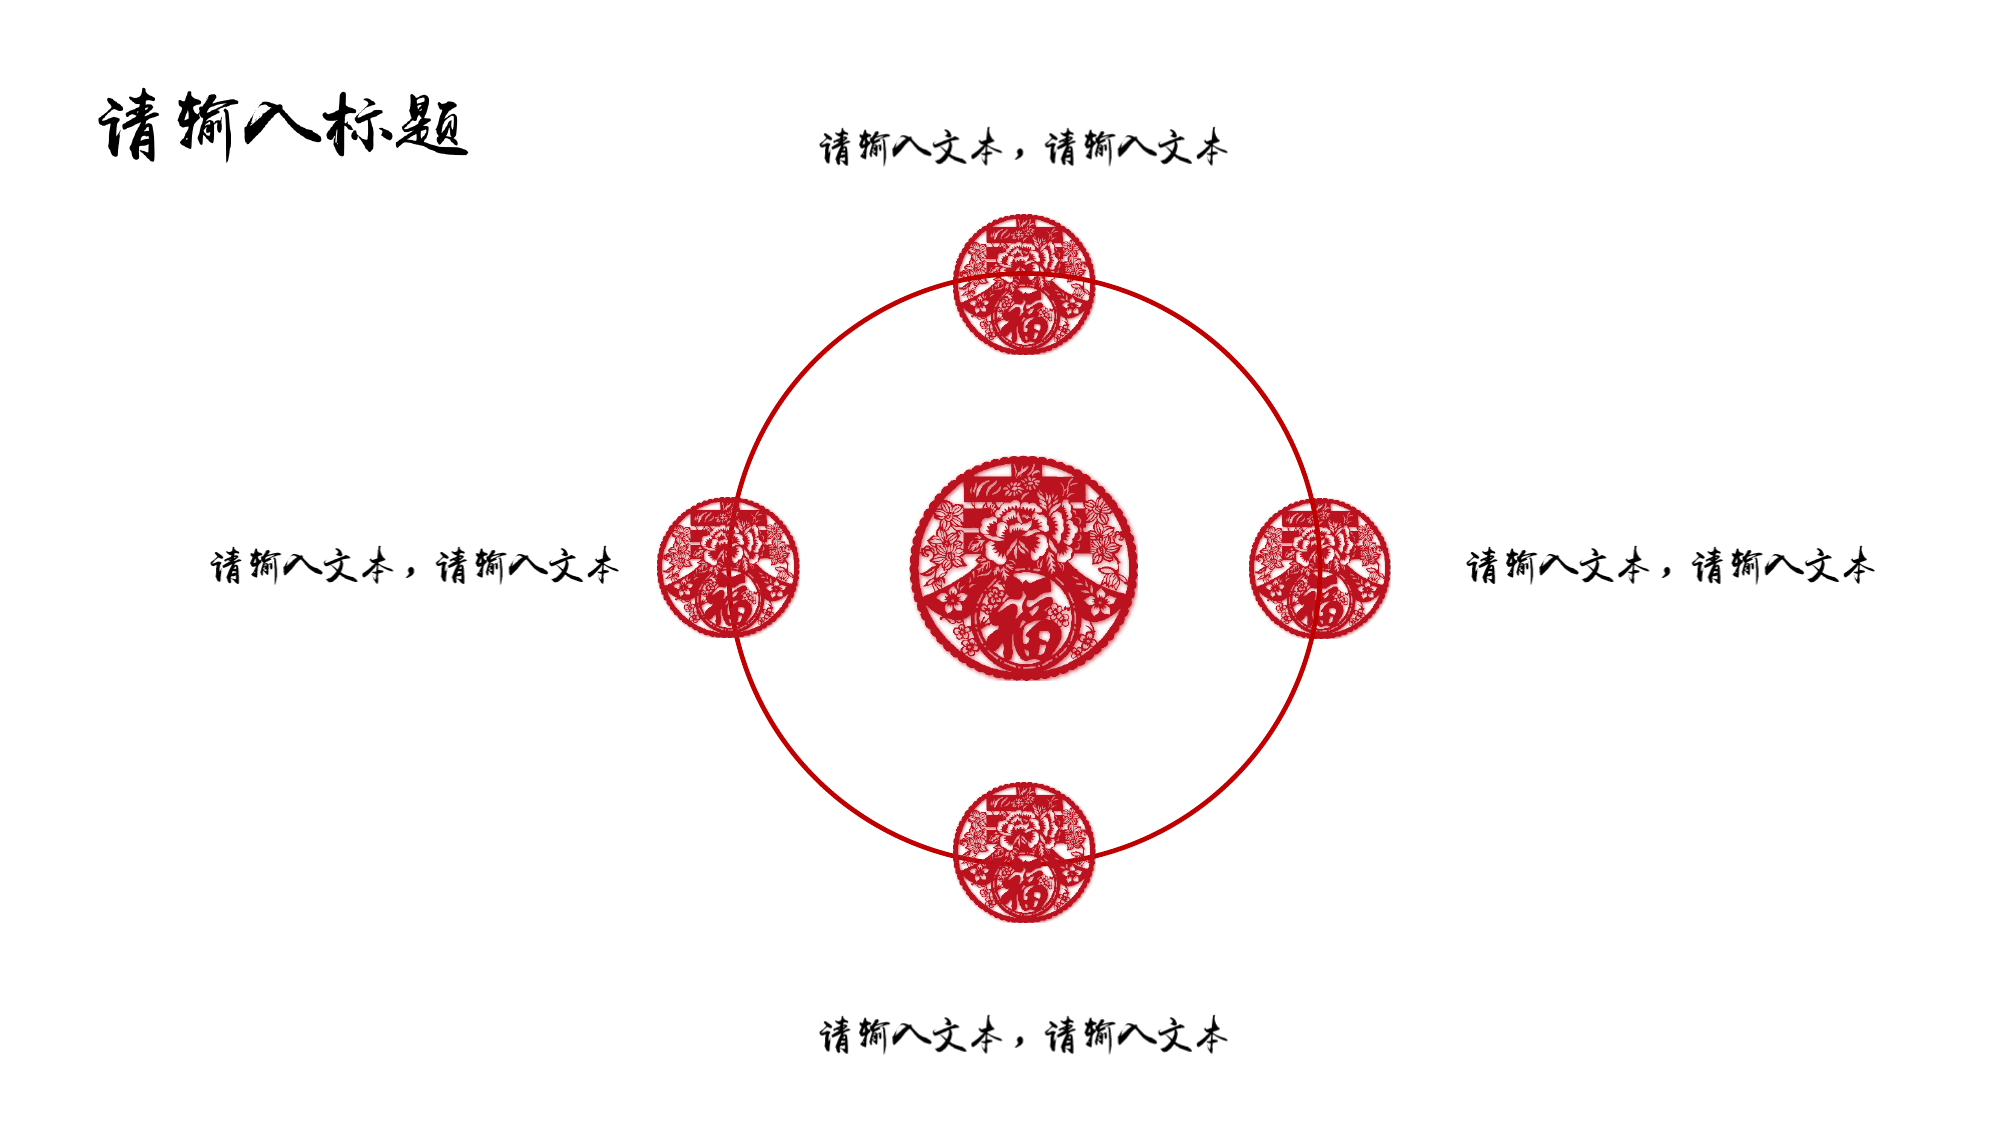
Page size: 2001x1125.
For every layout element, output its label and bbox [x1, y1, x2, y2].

text_box [737, 282, 1312, 856]
picture [904, 448, 1145, 690]
picture [747, 997, 1301, 1078]
picture [949, 209, 1100, 361]
picture [138, 492, 804, 644]
picture [1244, 493, 1948, 645]
picture [949, 777, 1100, 929]
picture [747, 109, 1301, 190]
picture [0, 50, 642, 210]
